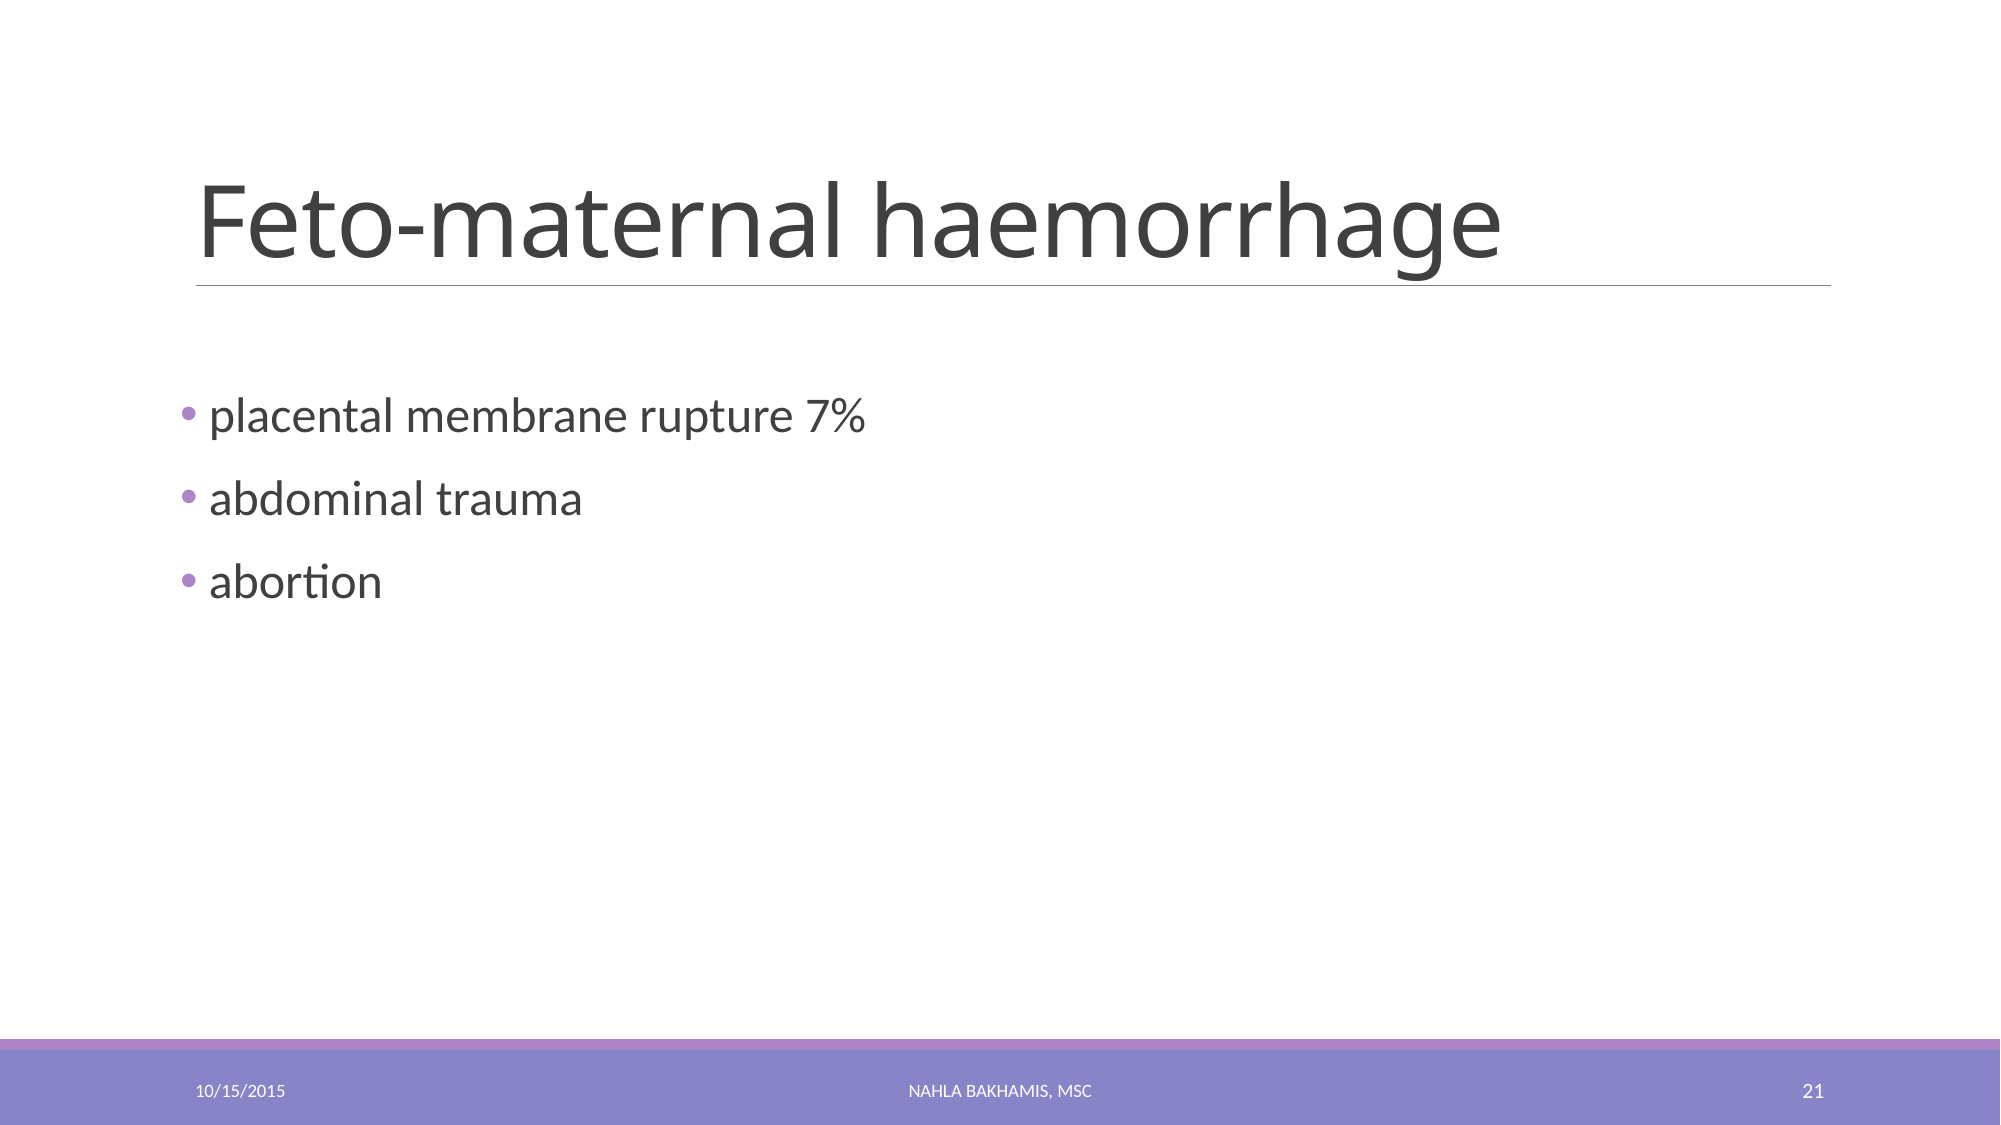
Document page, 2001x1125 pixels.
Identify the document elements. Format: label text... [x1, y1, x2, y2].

footer NAHLA BAKHAMIS, MSc [604, 1059, 1396, 1120]
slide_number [180, 1059, 586, 1120]
slide_number 21 [1624, 1059, 1840, 1120]
title Feto-maternal haemorrhage [180, 47, 1830, 285]
list placental membrane rupture 7% abdominal trauma abortion [180, 302, 1830, 963]
